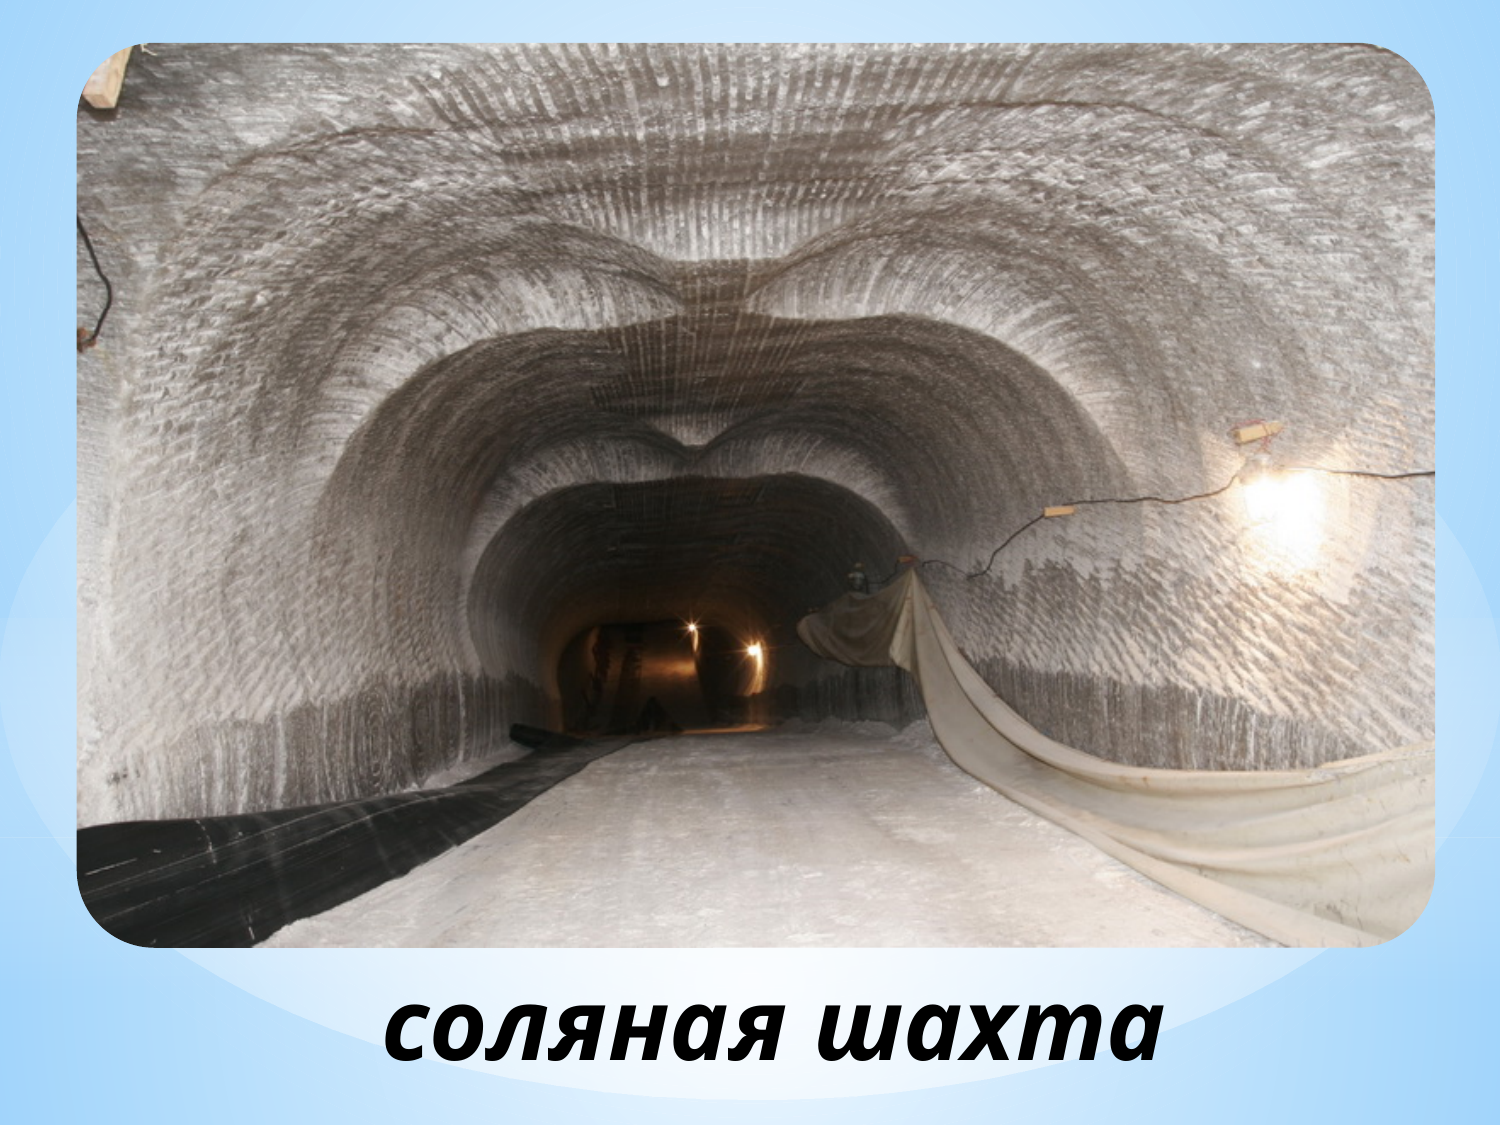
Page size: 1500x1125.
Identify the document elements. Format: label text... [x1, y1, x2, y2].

picture [76, 42, 1436, 948]
text_box соляная шахта [360, 956, 1188, 1088]
